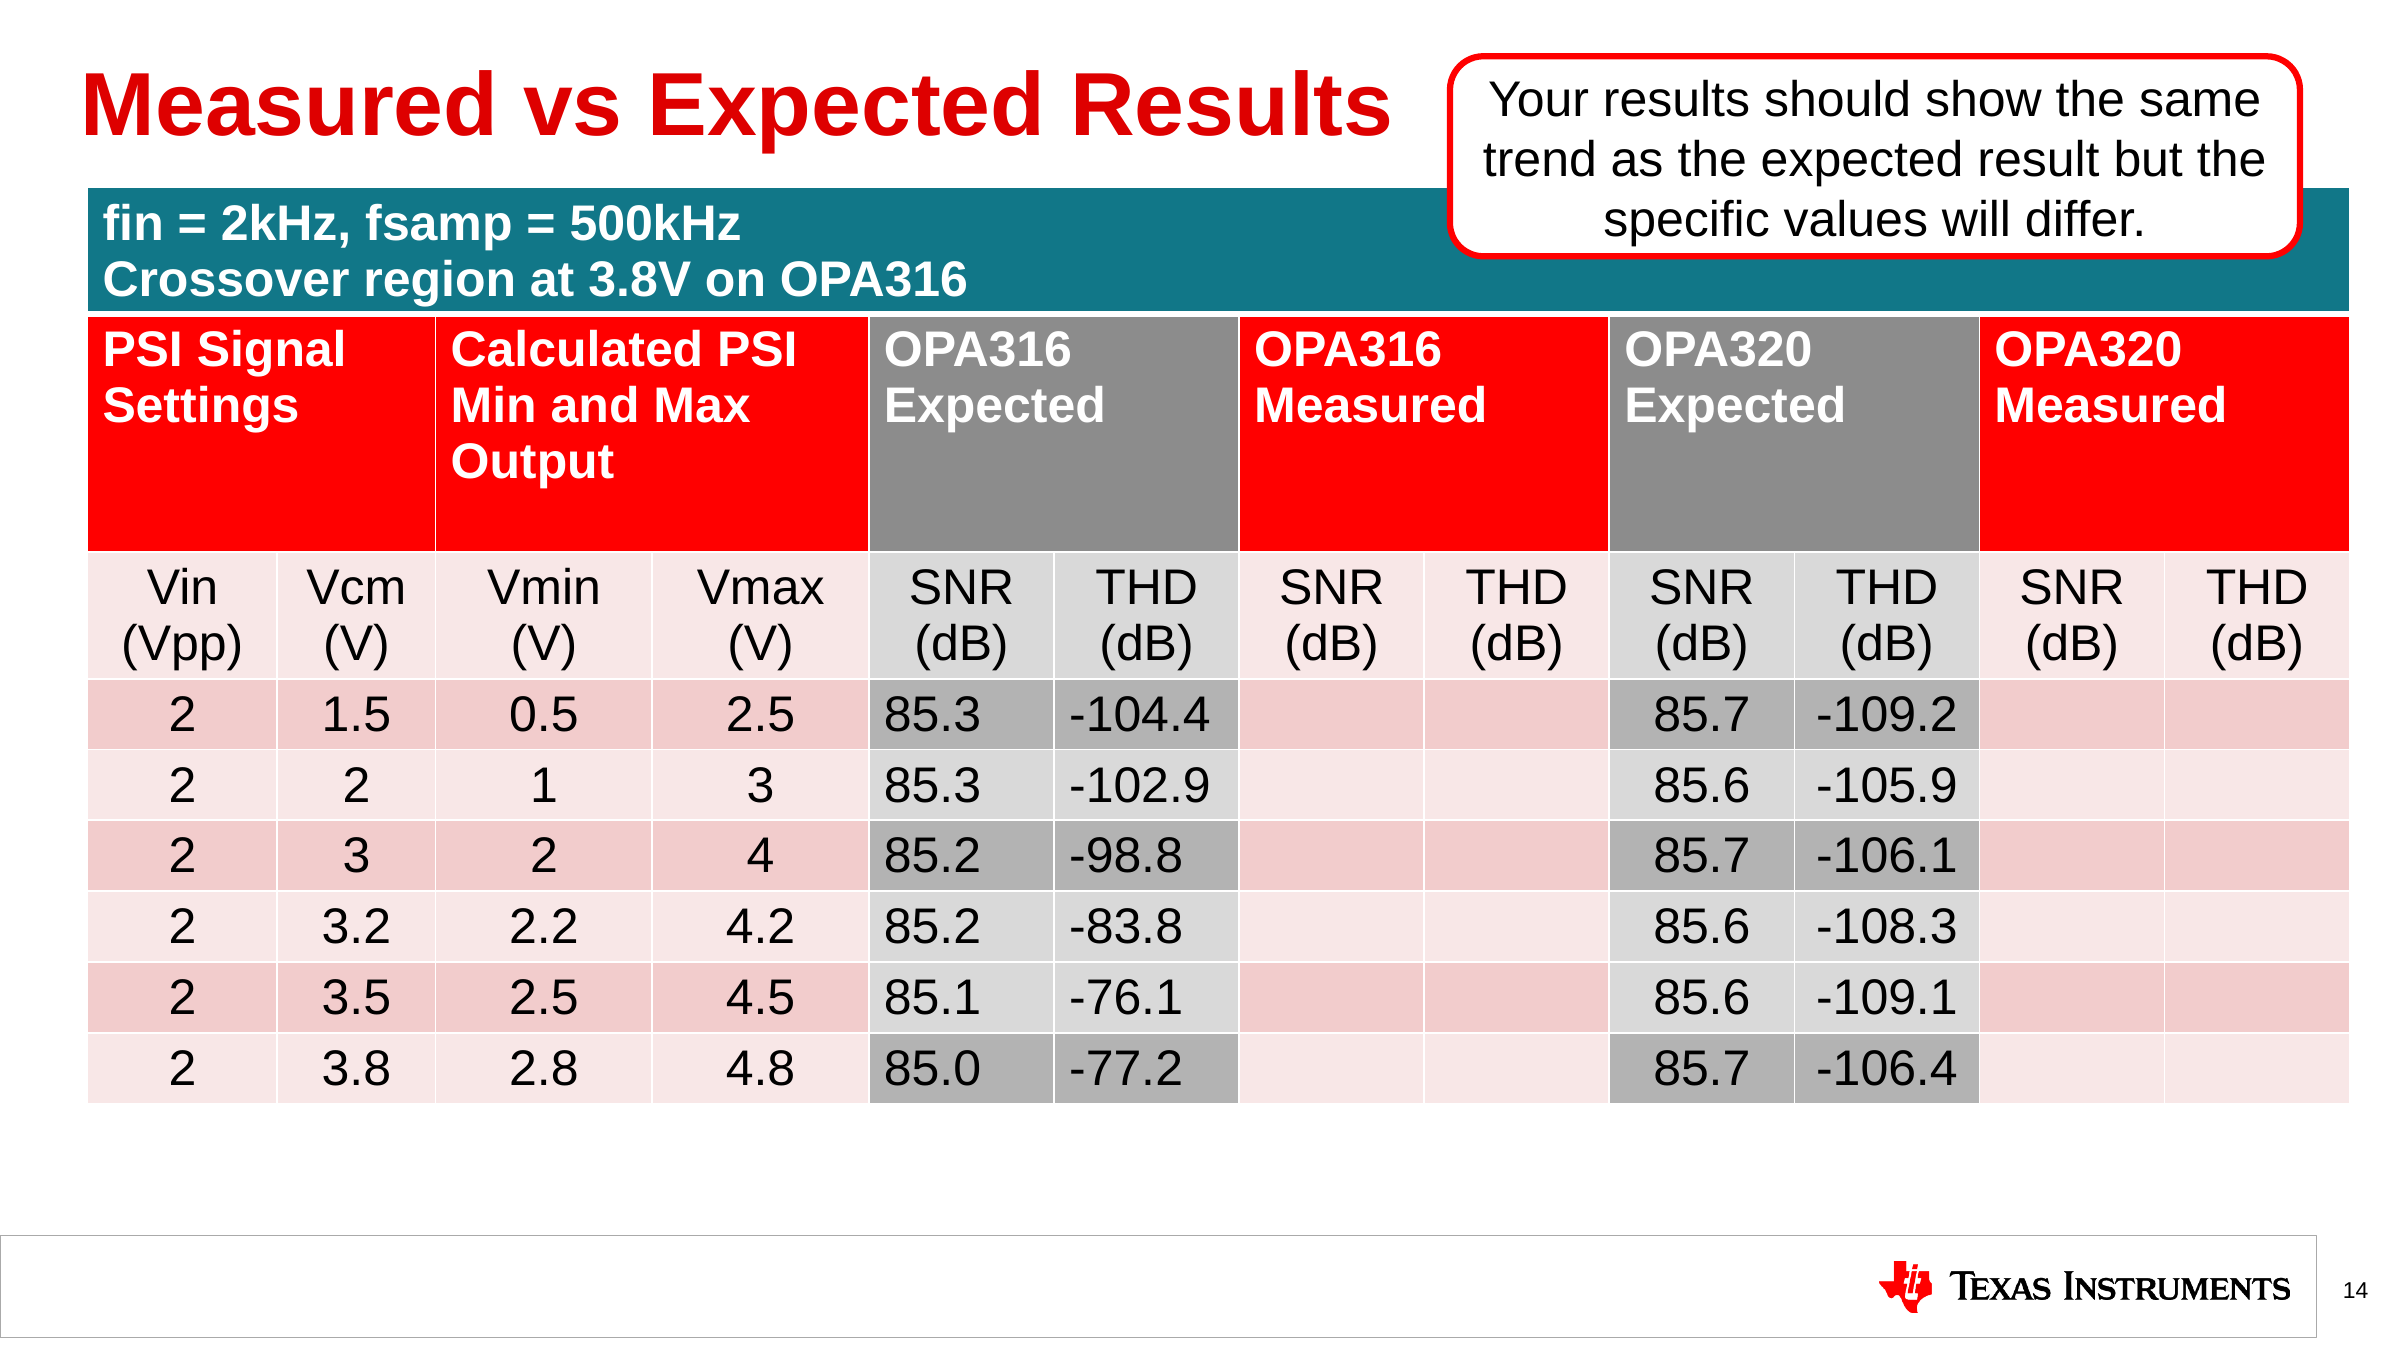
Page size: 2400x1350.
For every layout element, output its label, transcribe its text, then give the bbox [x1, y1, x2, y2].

table_cell 85.7 [1610, 821, 1794, 890]
table_cell 2 [88, 892, 276, 961]
table_cell THD (dB) [1795, 553, 1979, 678]
table_cell [1425, 963, 1608, 1032]
table_cell 1 [436, 750, 651, 819]
table_cell OPA316 Measured [1240, 317, 1608, 551]
table_cell 85.3 [870, 680, 1053, 749]
table_cell 3.8 [278, 1034, 435, 1103]
table_cell -109.1 [1795, 963, 1979, 1032]
table_cell -98.8 [1055, 821, 1238, 890]
title Measured vs Expected Results [60, 27, 2282, 189]
table_header fin = 2kHz, fsamp = 500kHz Crossover region at 3.8V on OPA316 [88, 188, 2349, 311]
table_cell Vmax (V) [653, 553, 868, 678]
table_cell SNR (dB) [1610, 553, 1794, 678]
table_cell [1425, 821, 1608, 890]
table_cell SNR (dB) [1240, 553, 1423, 678]
table_cell [1425, 680, 1608, 749]
table_cell 3 [653, 750, 868, 819]
table_cell 85.7 [1610, 680, 1794, 749]
table_cell -83.8 [1055, 892, 1238, 961]
table_cell 2 [436, 821, 651, 890]
table_cell [1240, 750, 1423, 819]
table_cell 4.5 [653, 963, 868, 1032]
table_cell [1240, 821, 1423, 890]
table_cell OPA316 Expected [870, 317, 1238, 551]
table_cell Vcm (V) [278, 553, 435, 678]
table_cell -106.1 [1795, 821, 1979, 890]
table_cell THD (dB) [2165, 553, 2349, 678]
table_cell [1240, 963, 1423, 1032]
table_cell Vmin (V) [436, 553, 651, 678]
table_cell 85.2 [870, 821, 1053, 890]
table_cell 2 [88, 680, 276, 749]
table_cell Calculated PSI Min and Max Output [436, 317, 868, 551]
table_cell 85.6 [1610, 892, 1794, 961]
table_cell 2 [88, 821, 276, 890]
table_cell -108.3 [1795, 892, 1979, 961]
table_cell [2165, 963, 2349, 1032]
table_cell 85.2 [870, 892, 1053, 961]
table_cell 2 [278, 750, 435, 819]
table_cell 3.5 [278, 963, 435, 1032]
table_cell -106.4 [1795, 1034, 1979, 1103]
table_cell [1980, 892, 2164, 961]
table_cell 85.0 [870, 1034, 1053, 1103]
table_cell Vin (Vpp) [88, 553, 276, 678]
picture [1879, 1307, 2290, 1313]
table_cell -77.2 [1055, 1034, 1238, 1103]
table_cell THD (dB) [1425, 553, 1608, 678]
table_cell 2.2 [436, 892, 651, 961]
table_cell [2165, 892, 2349, 961]
table_cell SNR (dB) [1980, 553, 2164, 678]
table_cell OPA320 Measured [1980, 317, 2349, 551]
table_cell [1425, 892, 1608, 961]
table_cell 2 [88, 750, 276, 819]
table_cell 4.2 [653, 892, 868, 961]
table_cell 3 [278, 821, 435, 890]
table_cell [2165, 1034, 2349, 1103]
text_box Your results should show the same trend as the expected result but the specific values will differ. [1447, 54, 2303, 259]
table_cell 85.6 [1610, 750, 1794, 819]
table_cell THD (dB) [1055, 553, 1238, 678]
table_cell 85.6 [1610, 963, 1794, 1032]
table_cell 2.5 [653, 680, 868, 749]
table_cell 2 [88, 1034, 276, 1103]
table_cell 1.5 [278, 680, 435, 749]
table_cell OPA320 Expected [1610, 317, 1979, 551]
slide_number 14 [1828, 1265, 2389, 1307]
table_cell SNR (dB) [870, 553, 1053, 678]
table_cell 3.2 [278, 892, 435, 961]
table_cell [1980, 750, 2164, 819]
table_cell [1240, 1034, 1423, 1103]
table_cell -104.4 [1055, 680, 1238, 749]
table_cell 4.8 [653, 1034, 868, 1103]
table_cell [1425, 1034, 1608, 1103]
table_cell [1240, 892, 1423, 961]
table_cell 85.1 [870, 963, 1053, 1032]
table_cell 2.5 [436, 963, 651, 1032]
table_cell [1980, 680, 2164, 749]
table_cell -76.1 [1055, 963, 1238, 1032]
table_cell [1980, 821, 2164, 890]
table_cell -102.9 [1055, 750, 1238, 819]
table_cell [1240, 680, 1423, 749]
picture [1879, 1261, 2290, 1265]
table_cell 85.7 [1610, 1034, 1794, 1103]
table_cell 4 [653, 821, 868, 890]
table_cell [2165, 680, 2349, 749]
table_cell [1425, 750, 1608, 819]
table_cell -109.2 [1795, 680, 1979, 749]
table_cell PSI Signal Settings [88, 317, 435, 551]
table_cell -105.9 [1795, 750, 1979, 819]
table_cell 2 [88, 963, 276, 1032]
table_cell 85.3 [870, 750, 1053, 819]
table_cell [2165, 821, 2349, 890]
table_cell [1980, 1034, 2164, 1103]
table_cell 0.5 [436, 680, 651, 749]
table_cell 2.8 [436, 1034, 651, 1103]
table_cell [2165, 750, 2349, 819]
table_cell [1980, 963, 2164, 1032]
